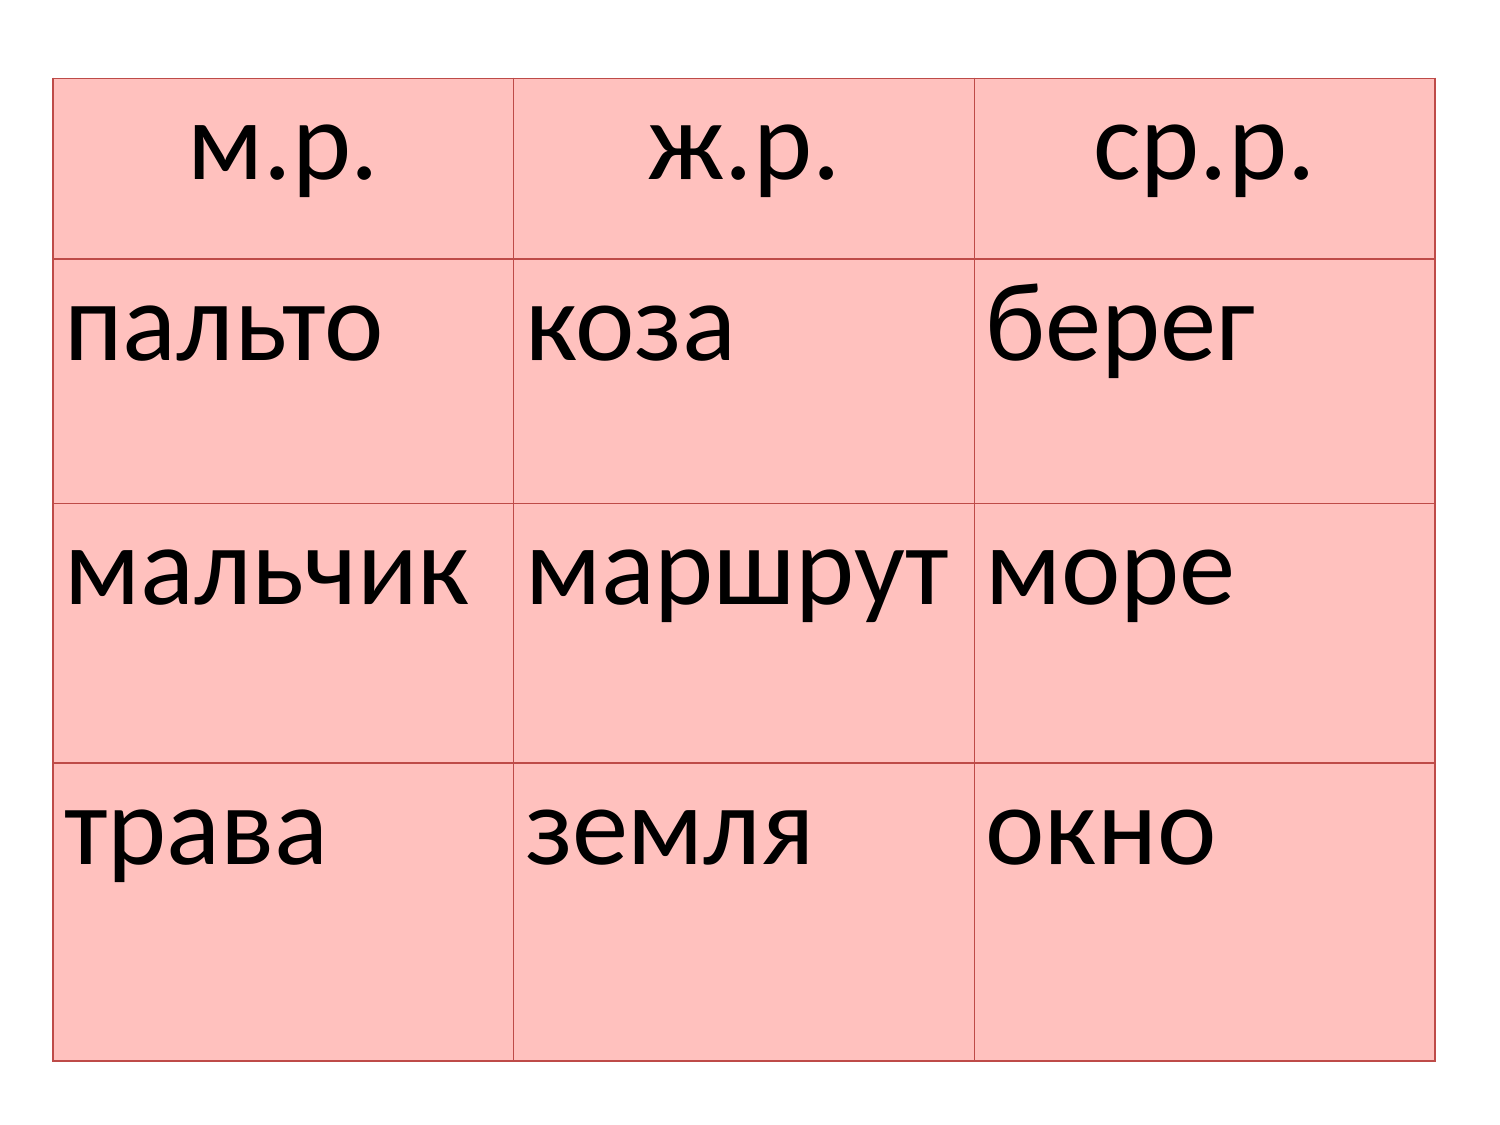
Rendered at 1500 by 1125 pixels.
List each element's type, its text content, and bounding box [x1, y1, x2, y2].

table_header м.р. [54, 79, 513, 258]
table_cell пальто [54, 260, 513, 503]
table_cell берег [975, 260, 1434, 503]
table_cell мальчик [54, 504, 513, 762]
table_cell земля [514, 764, 974, 1060]
table_header ж.р. [514, 79, 974, 258]
table_cell маршрут [514, 504, 974, 762]
table_cell море [975, 504, 1434, 762]
table_header ср.р. [975, 79, 1434, 258]
table_cell коза [514, 260, 974, 503]
table_cell трава [54, 764, 513, 1060]
table_cell окно [975, 764, 1434, 1060]
